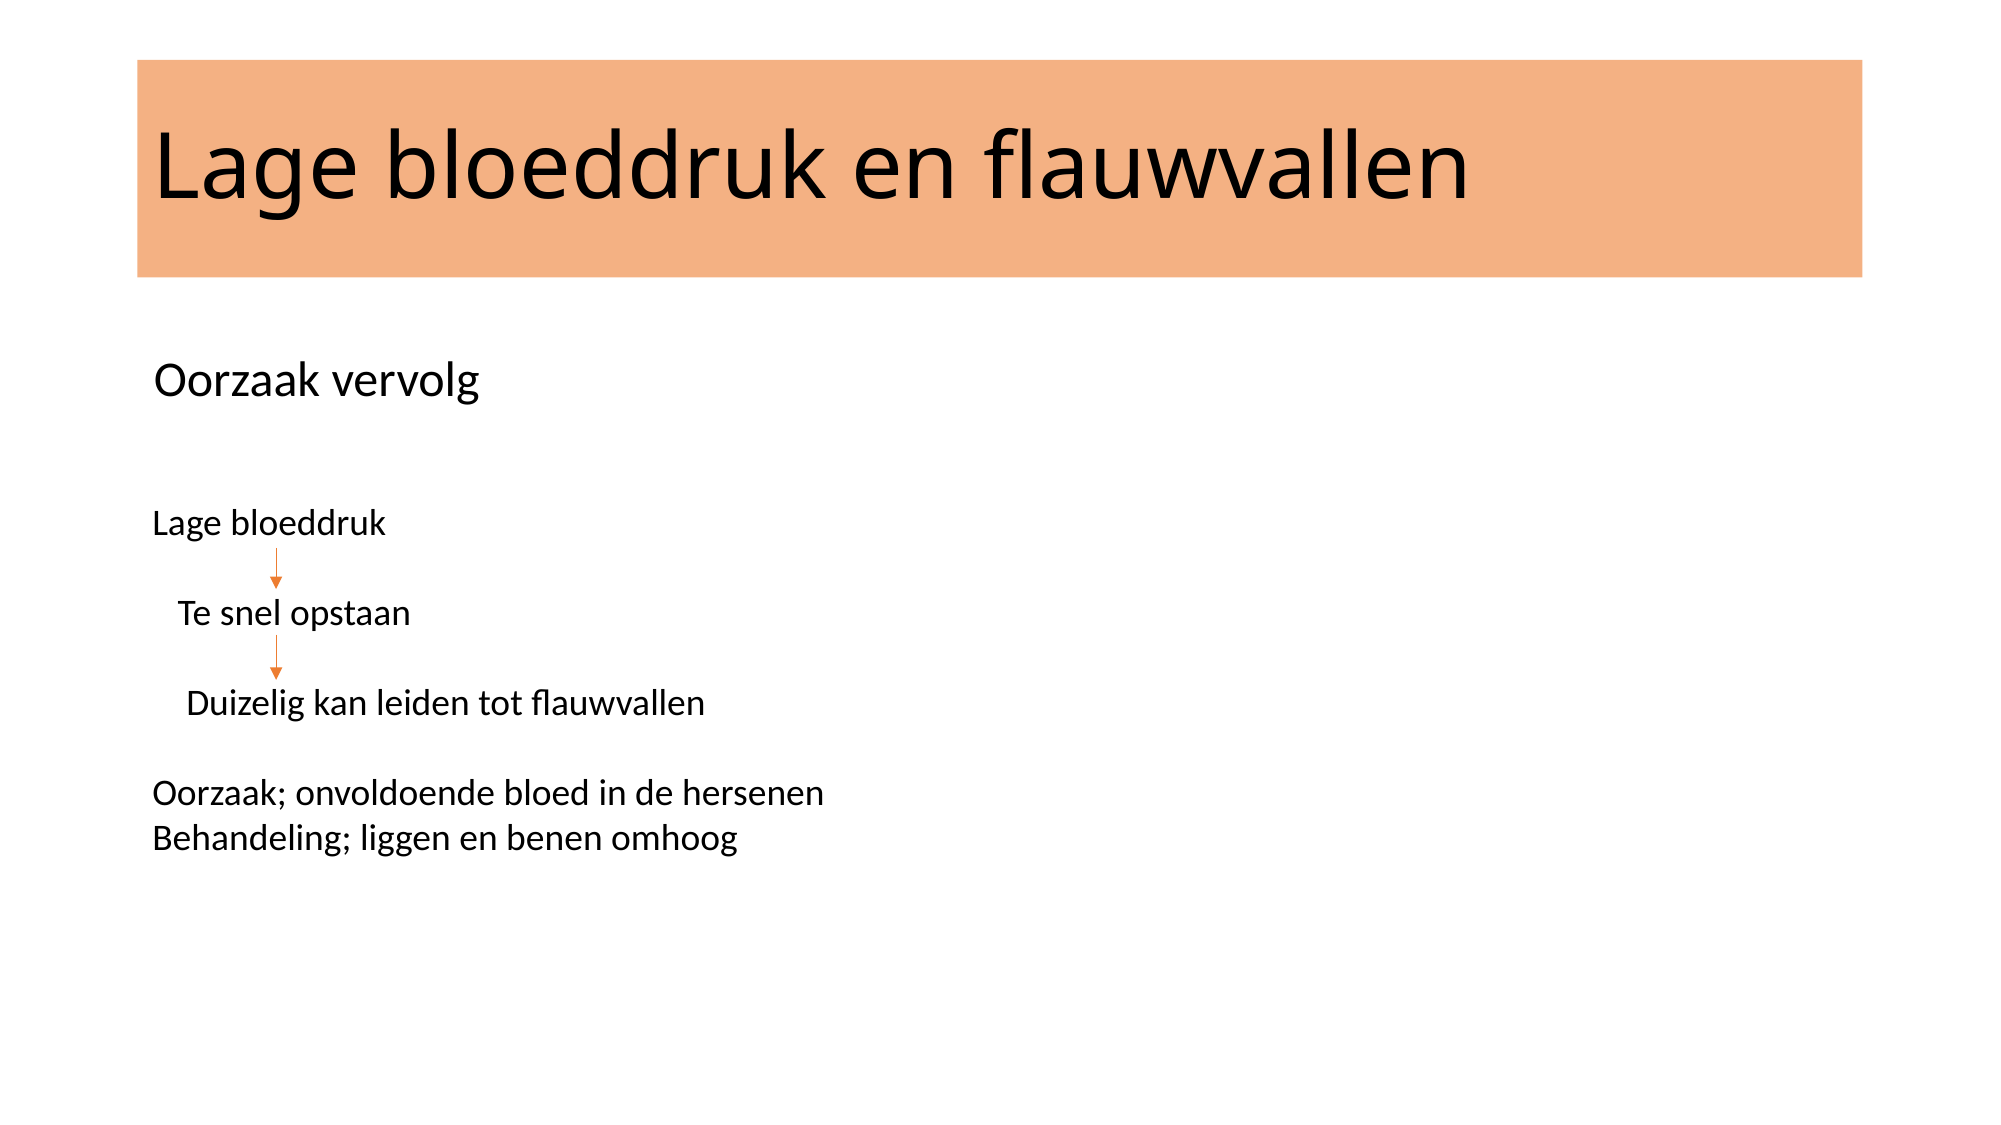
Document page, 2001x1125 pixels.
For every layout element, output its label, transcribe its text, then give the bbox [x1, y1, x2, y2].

text_box Lage bloeddruk Te snel opstaan Duizelig kan leiden tot flauwvallen Oorzaak; onvoldoende bloed in de hersenen Behandeling; liggen en benen omhoog [137, 490, 1138, 866]
title Lage bloeddruk en flauwvallen [137, 59, 1863, 278]
text_box Oorzaak vervolg [139, 338, 495, 414]
